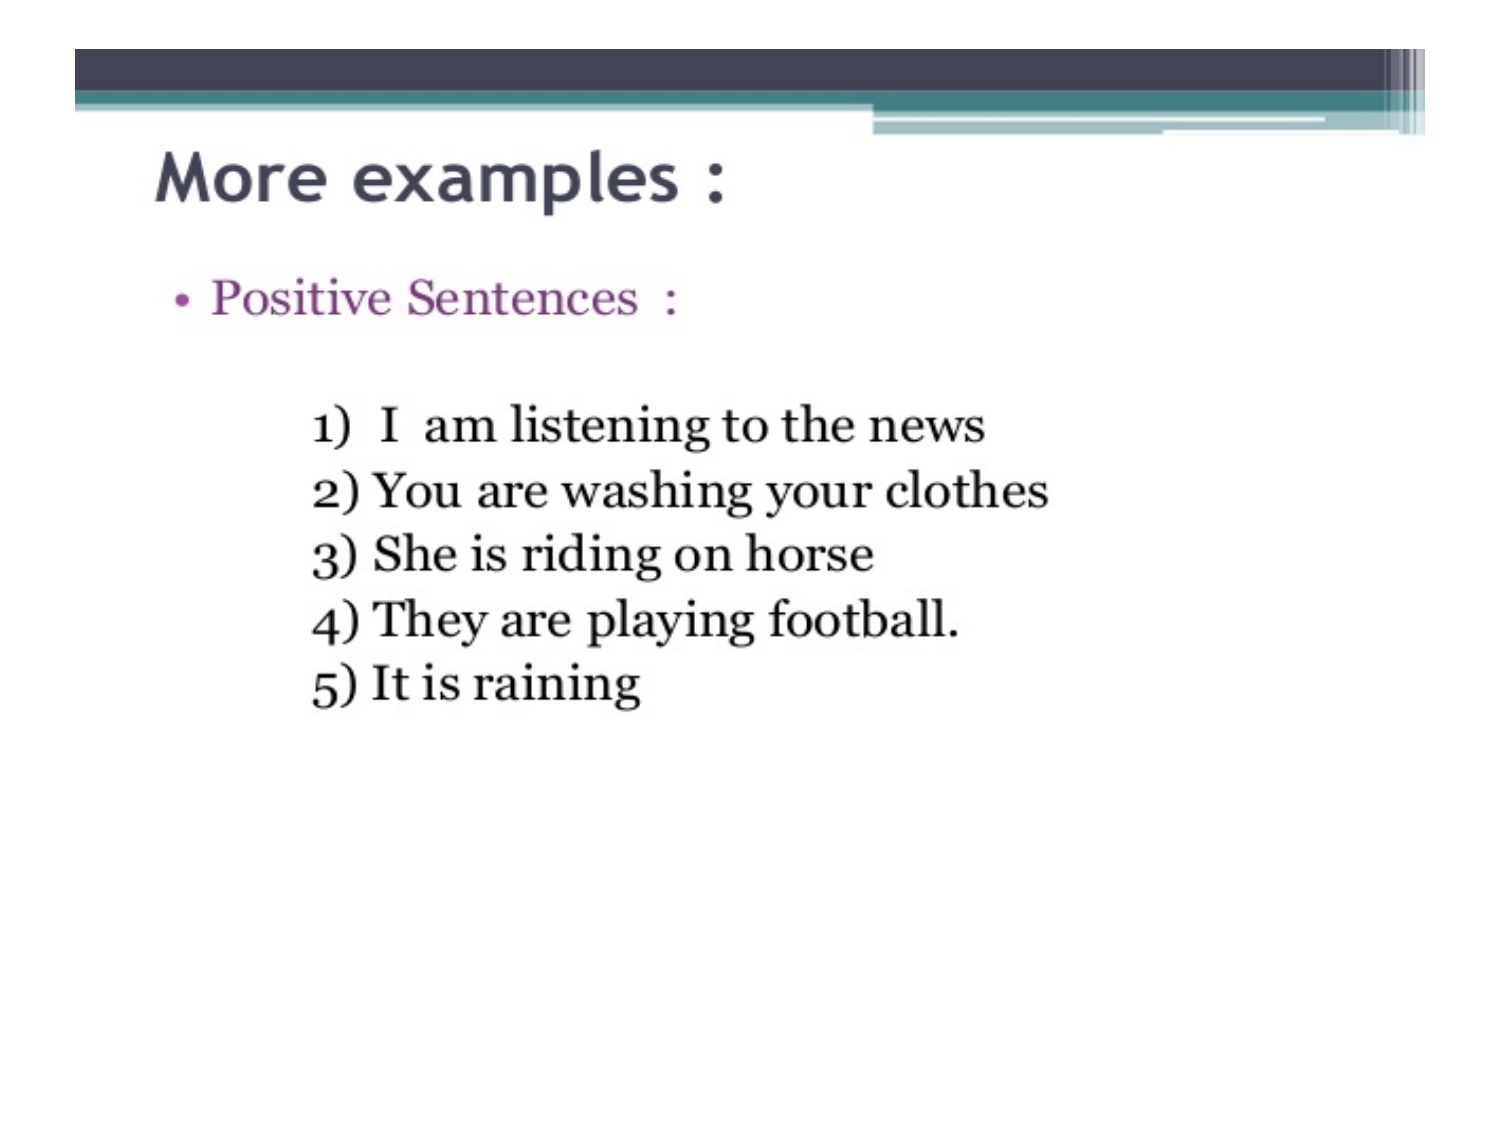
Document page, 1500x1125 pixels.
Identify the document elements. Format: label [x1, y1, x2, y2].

picture [74, 49, 1426, 1001]
